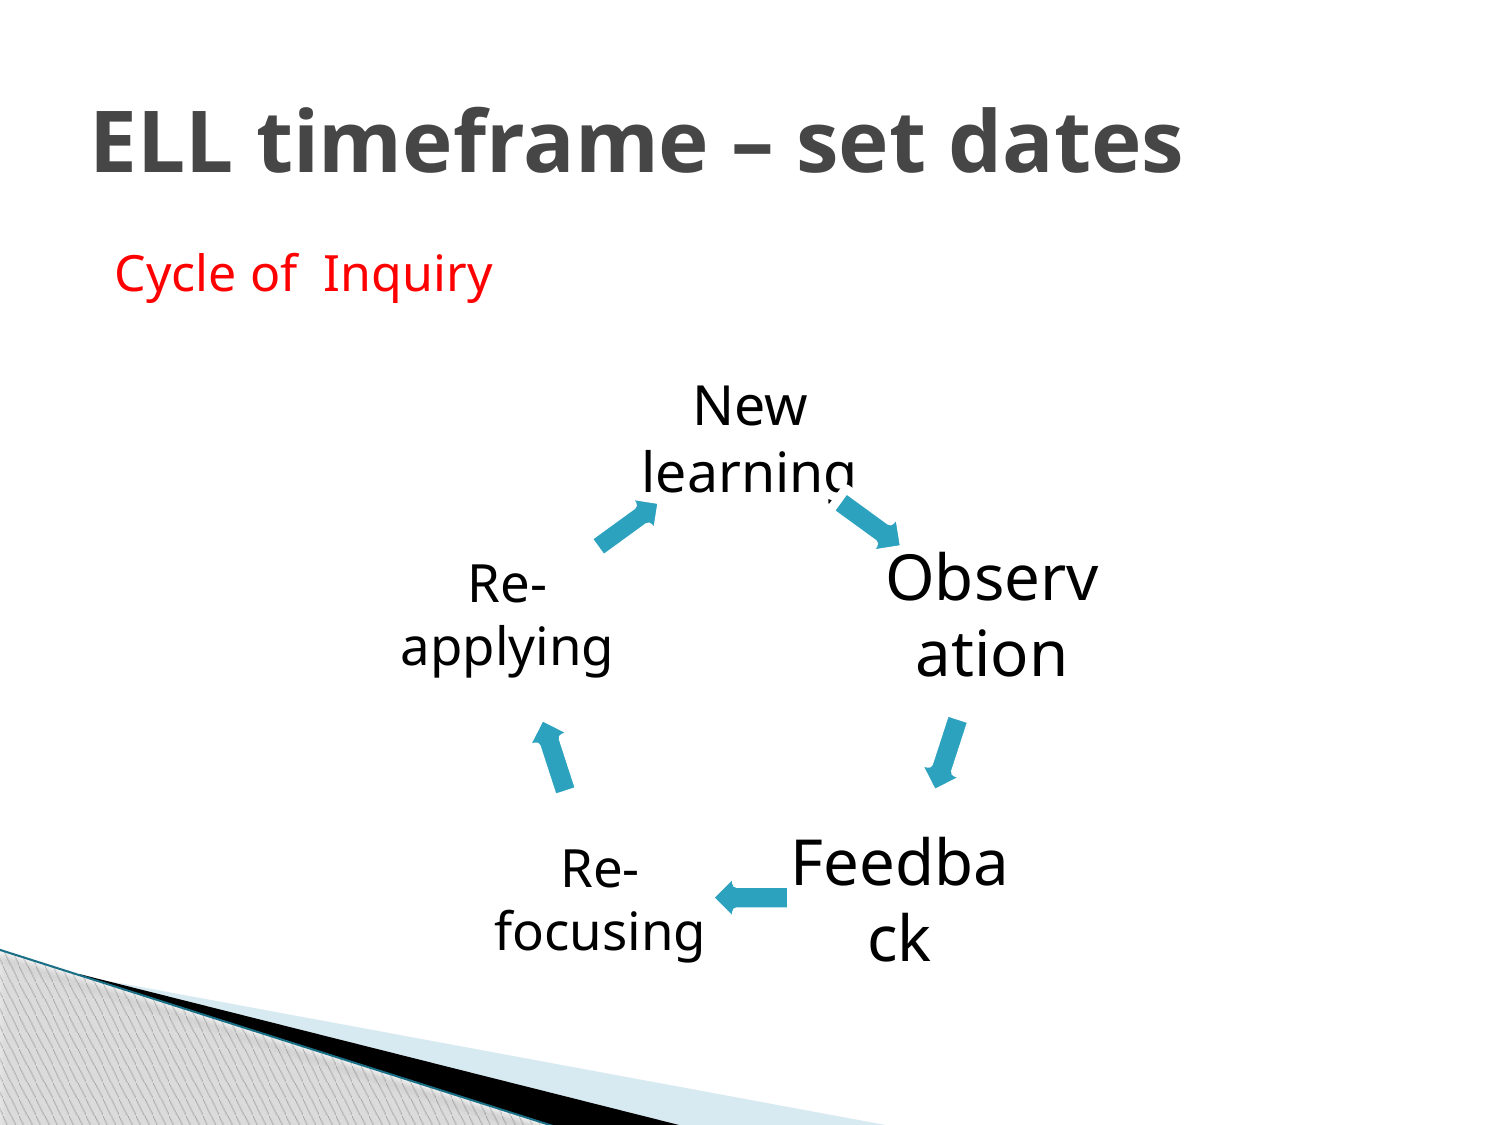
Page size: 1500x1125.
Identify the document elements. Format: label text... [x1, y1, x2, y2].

title ELL timeframe – set dates [75, 45, 1425, 233]
list Cycle of Inquiry [81, 234, 1433, 978]
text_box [249, 351, 1251, 1032]
